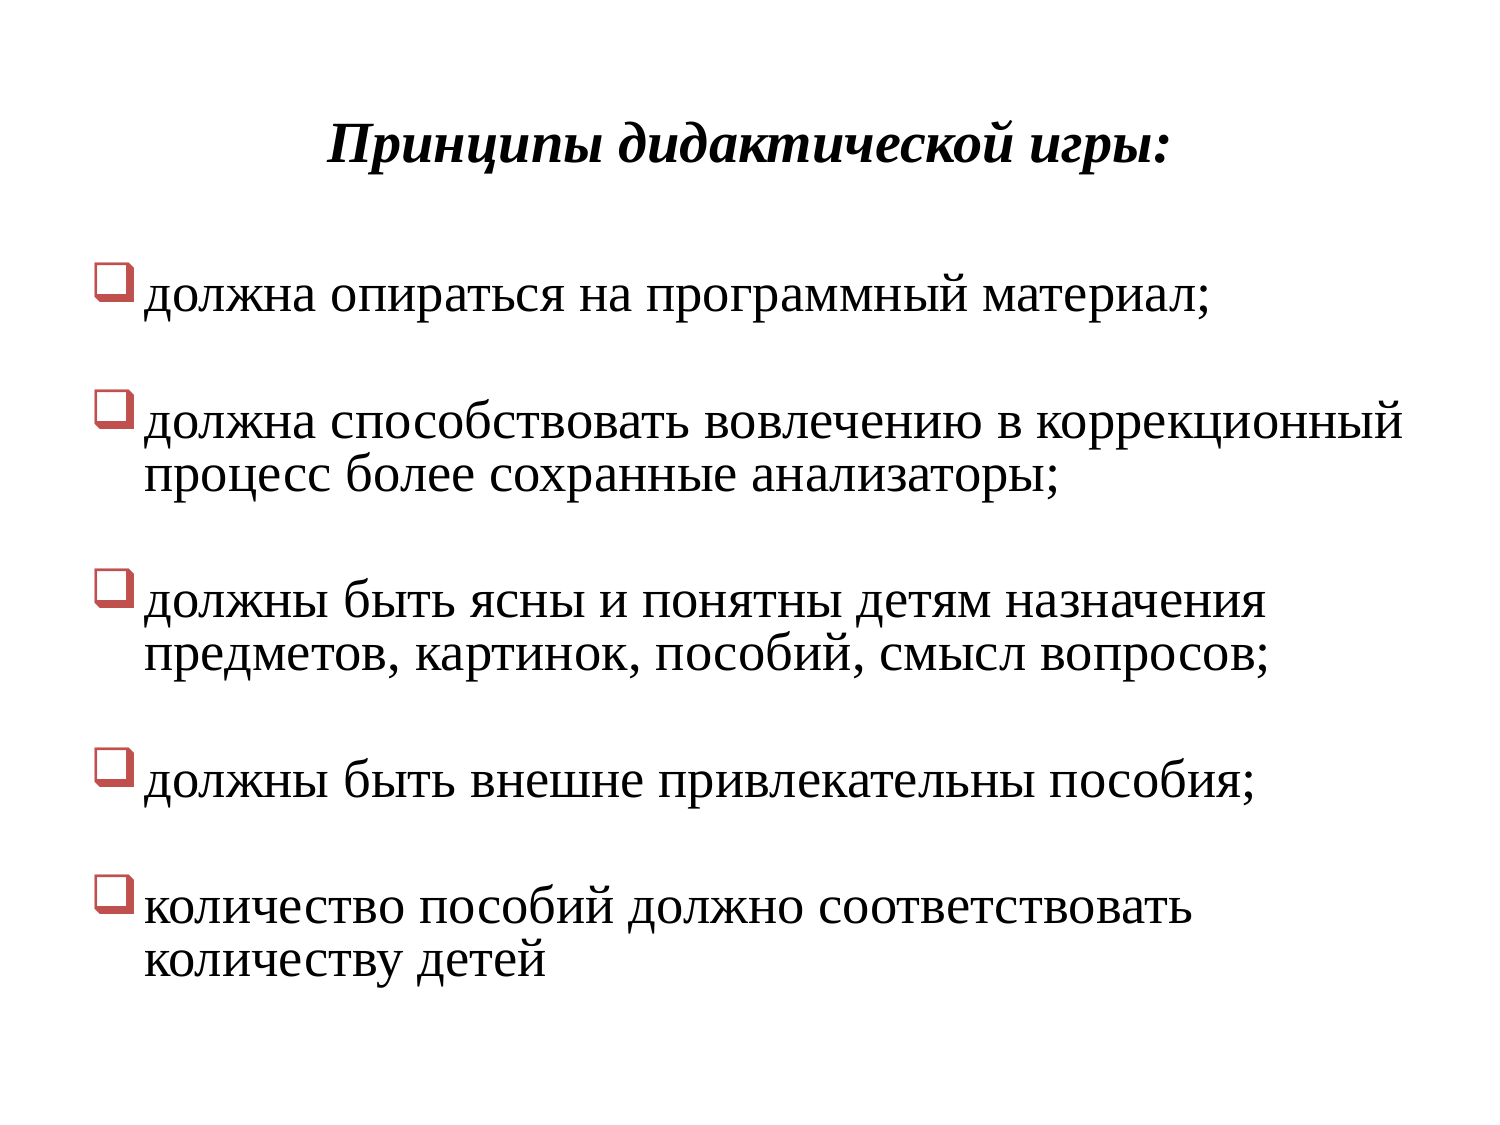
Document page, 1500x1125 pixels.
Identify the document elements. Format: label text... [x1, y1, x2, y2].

title Принципы дидактической игры: [75, 45, 1425, 233]
list должна опираться на программный материал; должна способствовать вовлечению в коррекционный процесс более сохранные анализаторы; должны быть ясны и понятны детям назначения предметов, картинок, пособий, смысл вопросов; должны быть внешне привлекательны пособия; количество пособий должно соответствовать количеству детей [75, 262, 1425, 1005]
